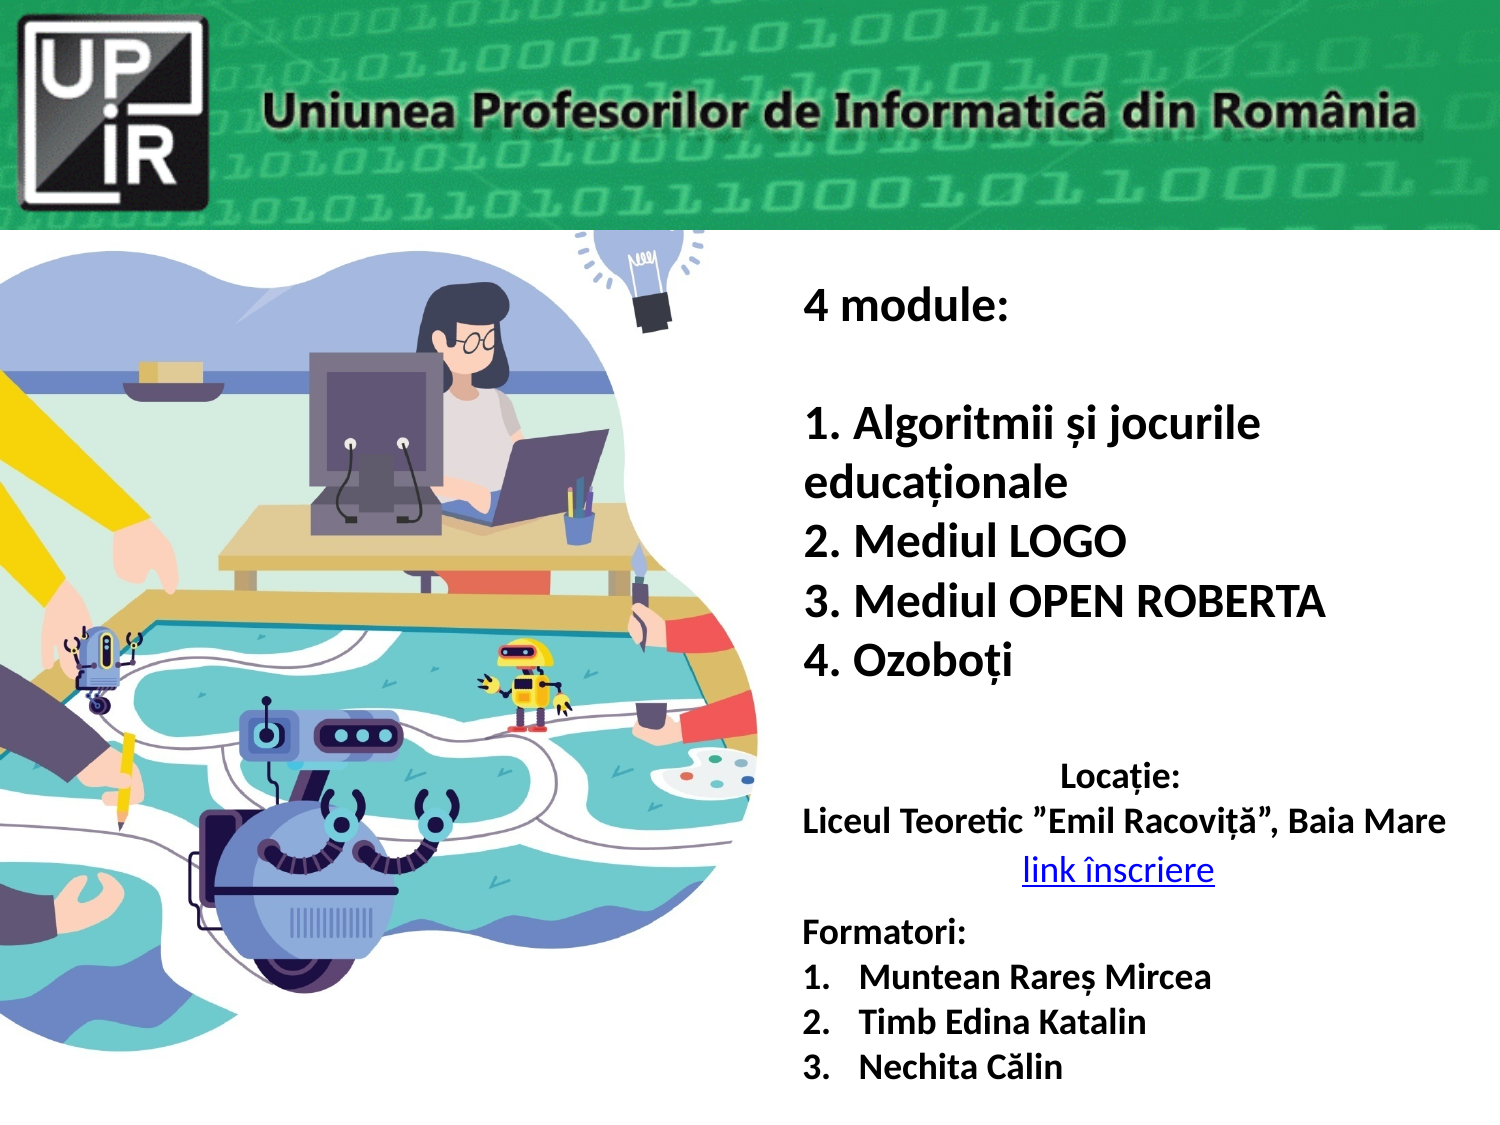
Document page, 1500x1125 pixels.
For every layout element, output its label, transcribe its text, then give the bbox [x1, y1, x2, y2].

picture [0, 0, 1500, 1125]
text_box link înscriere [987, 837, 1250, 898]
title 4 module: 1. Algoritmii și jocurile educaționale 2. Mediul LOGO 3. Mediul OPEN ROBERTA 4. Ozoboți [800, 262, 1500, 838]
text_box Locație: Liceul Teoretic ”Emil Racoviță”, Baia Mare [800, 743, 1463, 849]
text_box Formatori: Muntean Rareș Mircea Timb Edina Katalin Nechita Călin [800, 899, 1288, 1095]
